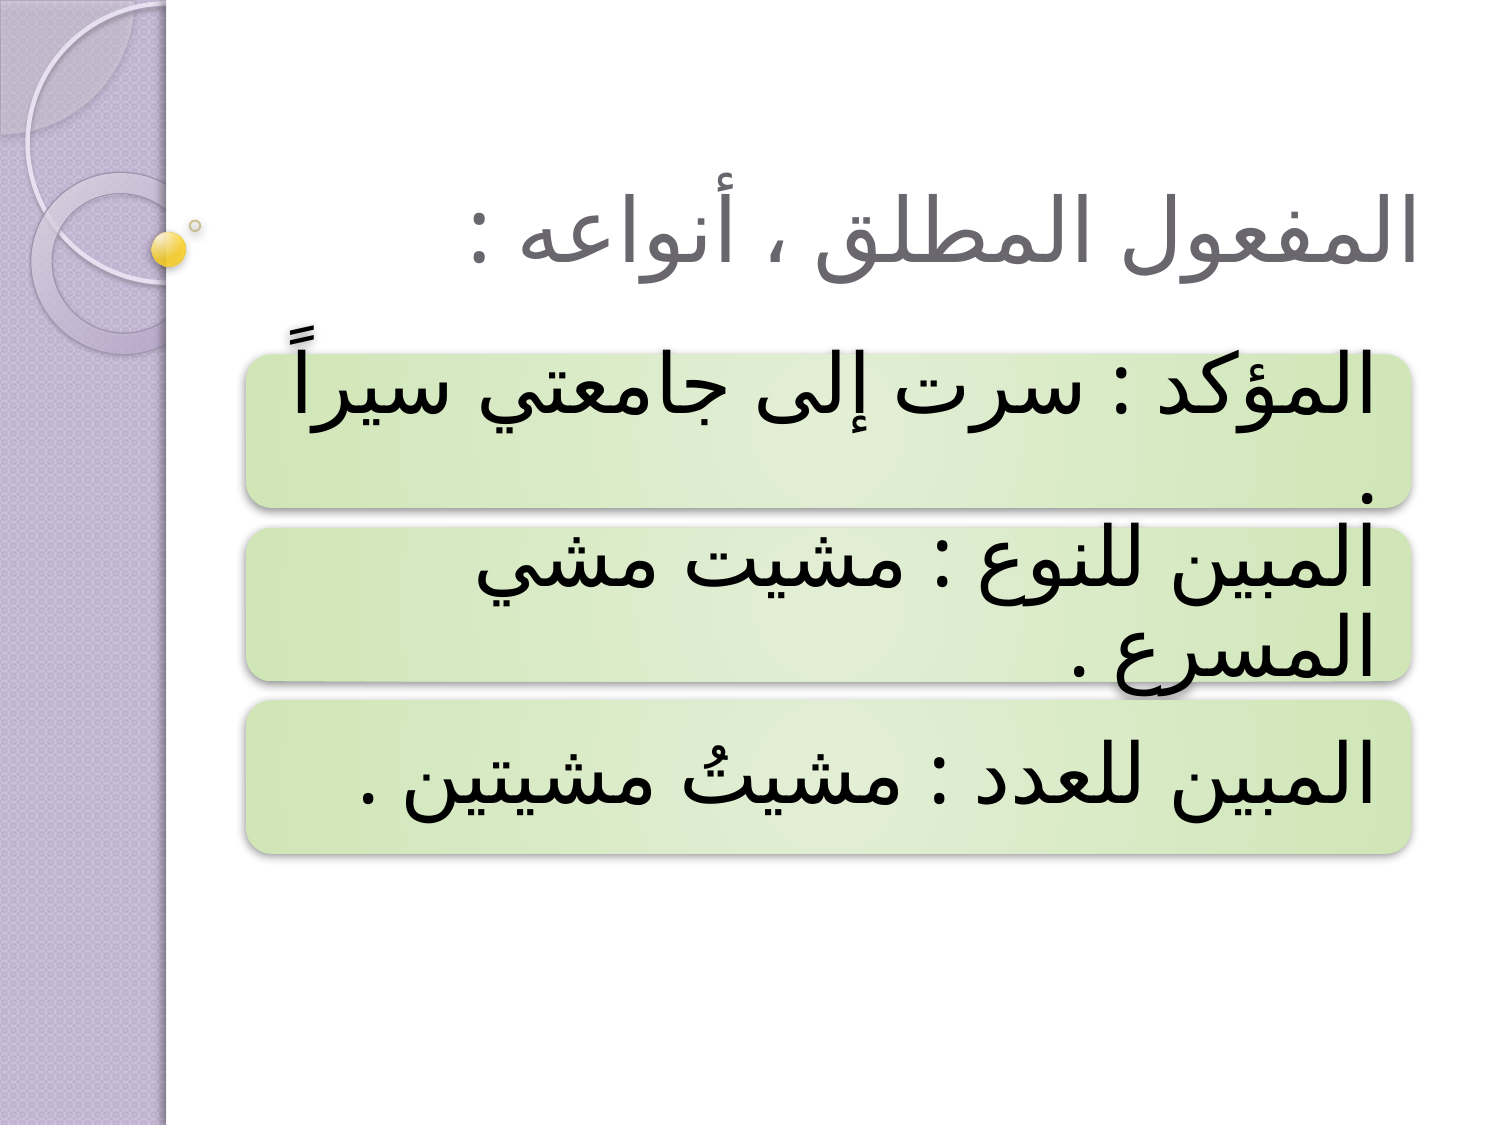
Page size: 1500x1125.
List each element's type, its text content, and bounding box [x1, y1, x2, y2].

title المفعول المطلق ، أنواعه : [375, 70, 1438, 288]
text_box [245, 351, 1412, 858]
